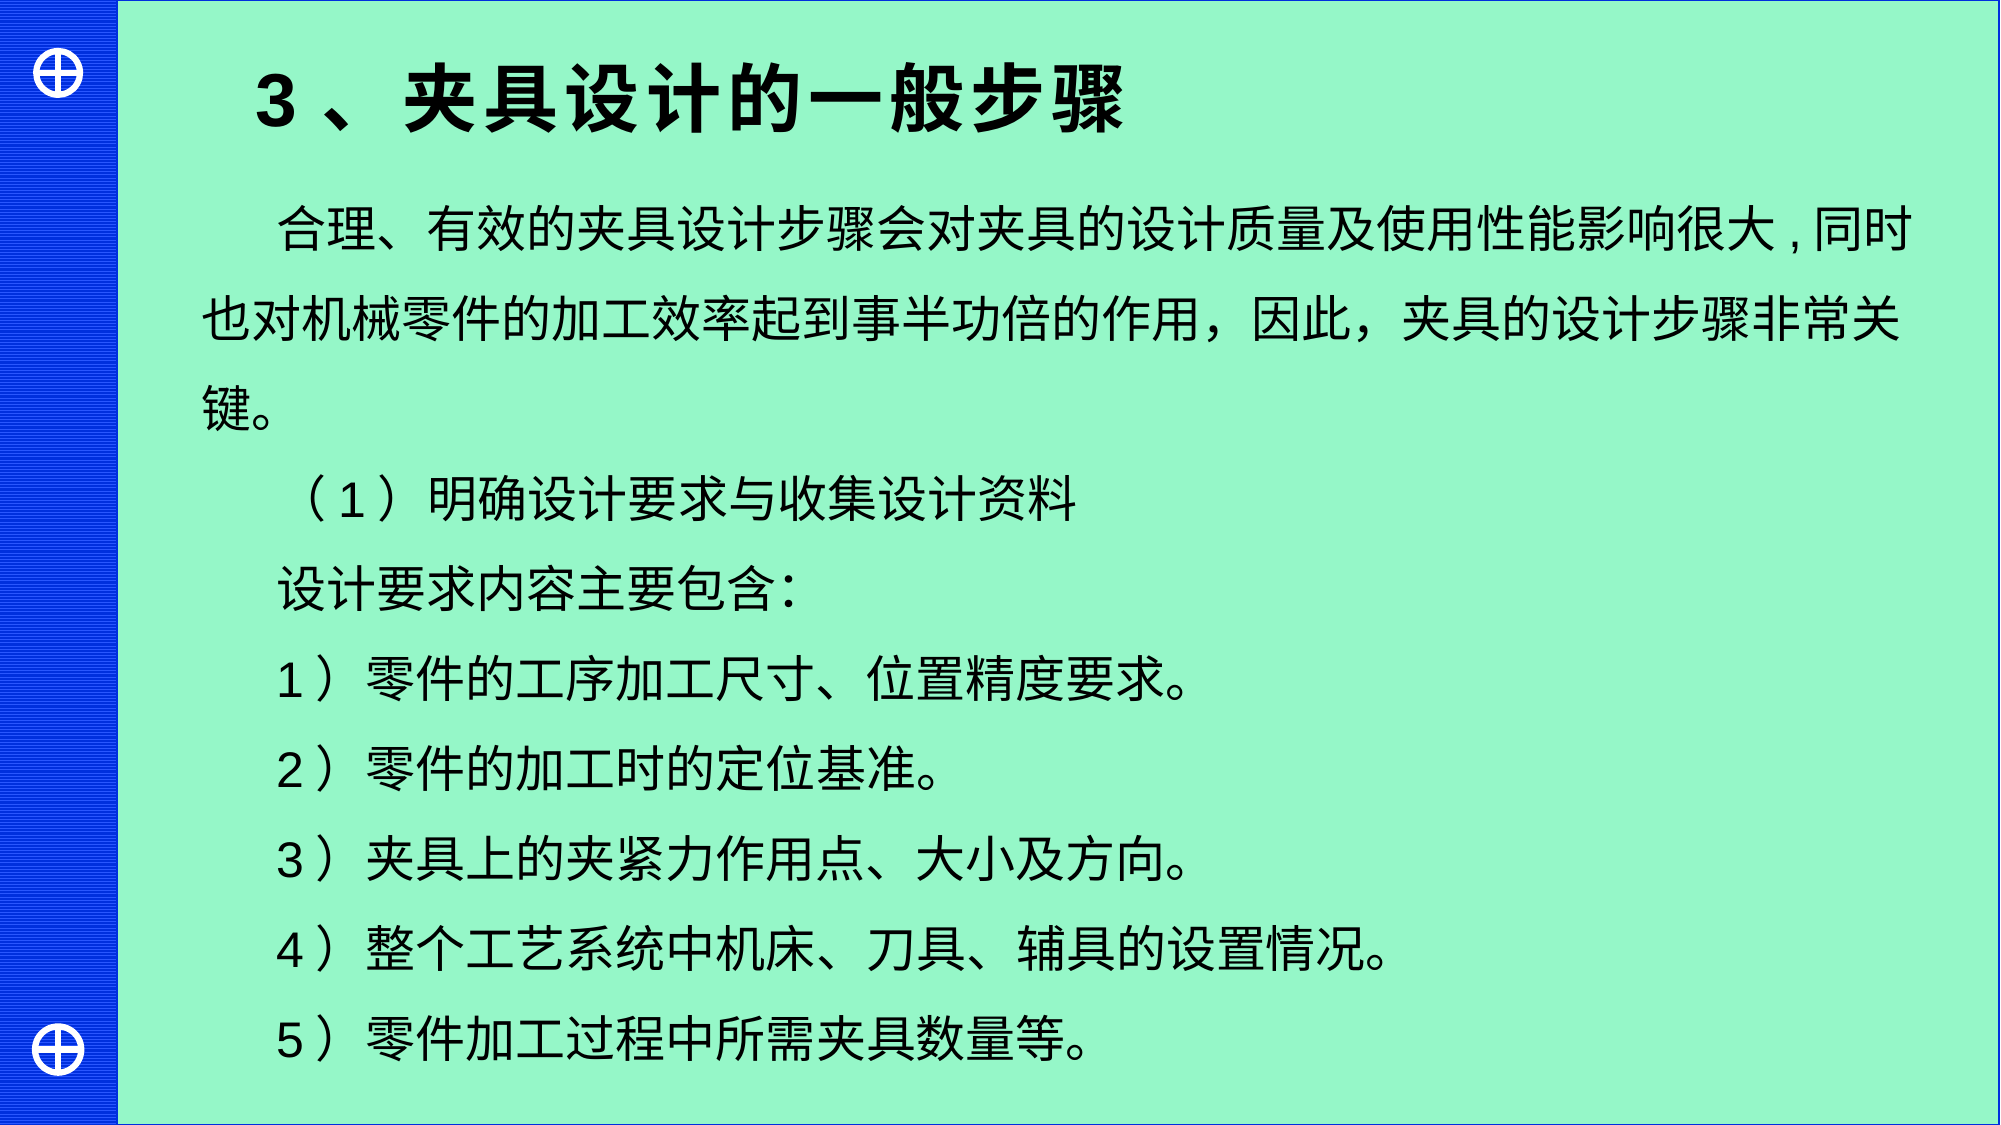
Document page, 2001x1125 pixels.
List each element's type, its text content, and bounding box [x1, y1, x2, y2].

text_box 3、夹具设计的一般步骤 [159, 28, 1448, 150]
text_box 合理、有效的夹具设计步骤会对夹具的设计质量及使用性能影响很大,同时也对机械零件的加工效率起到事半功倍的作用，因此，夹具的设计步骤非常关键。 （1）明确设计要求与收集设计资料 设计要求内容主要包含： 1）零件的工序加工尺寸、位置精度要求。 2）零件的加工时的定位基准。 3）夹具上的夹紧力作用点、大小及方向。 4）整个工艺系统中机床、刀具、辅具的设置情况。 5）零件加工过程中所需夹具数量等。 [186, 160, 1951, 1076]
